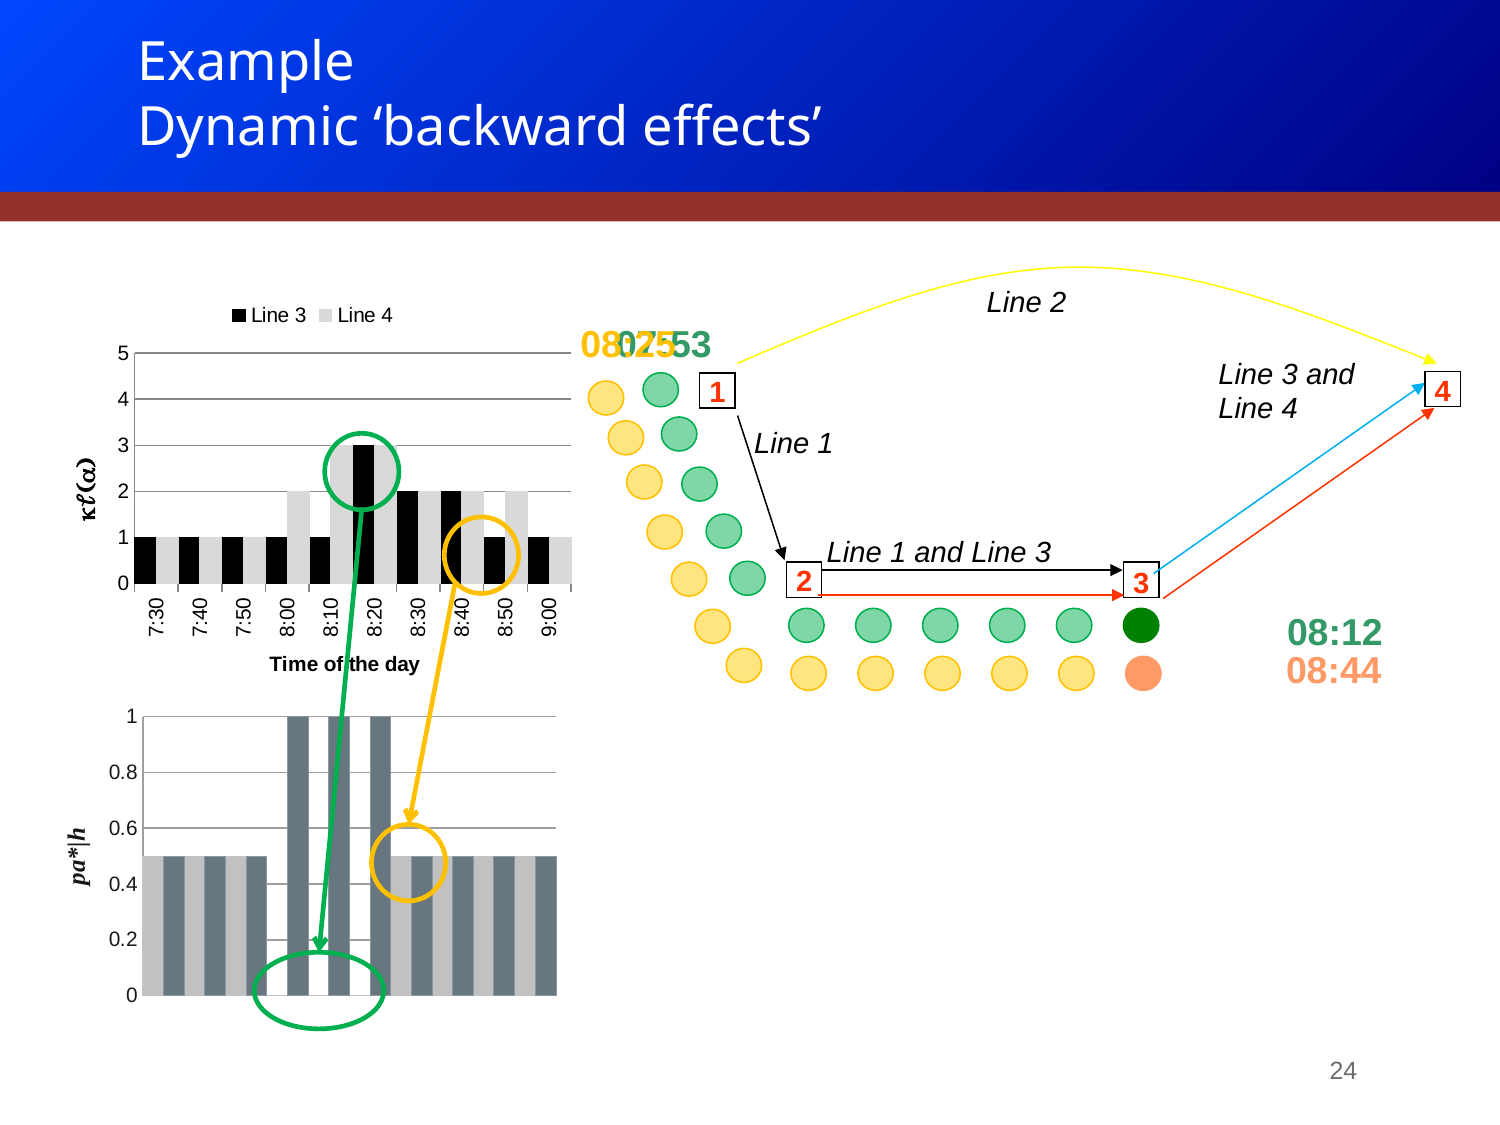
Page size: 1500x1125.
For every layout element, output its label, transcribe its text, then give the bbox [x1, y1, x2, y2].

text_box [694, 266, 1471, 608]
text_box 08:25 [587, 312, 688, 373]
text_box 08:12 [1167, 616, 1398, 661]
slide_number 24 [1022, 1046, 1373, 1103]
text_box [588, 380, 1162, 691]
text_box Example Dynamic ‘backward effects’ [137, 101, 1365, 221]
chart [34, 286, 615, 1019]
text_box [642, 372, 688, 379]
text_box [318, 509, 363, 953]
text_box 08:44 [1161, 638, 1397, 699]
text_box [408, 582, 456, 825]
